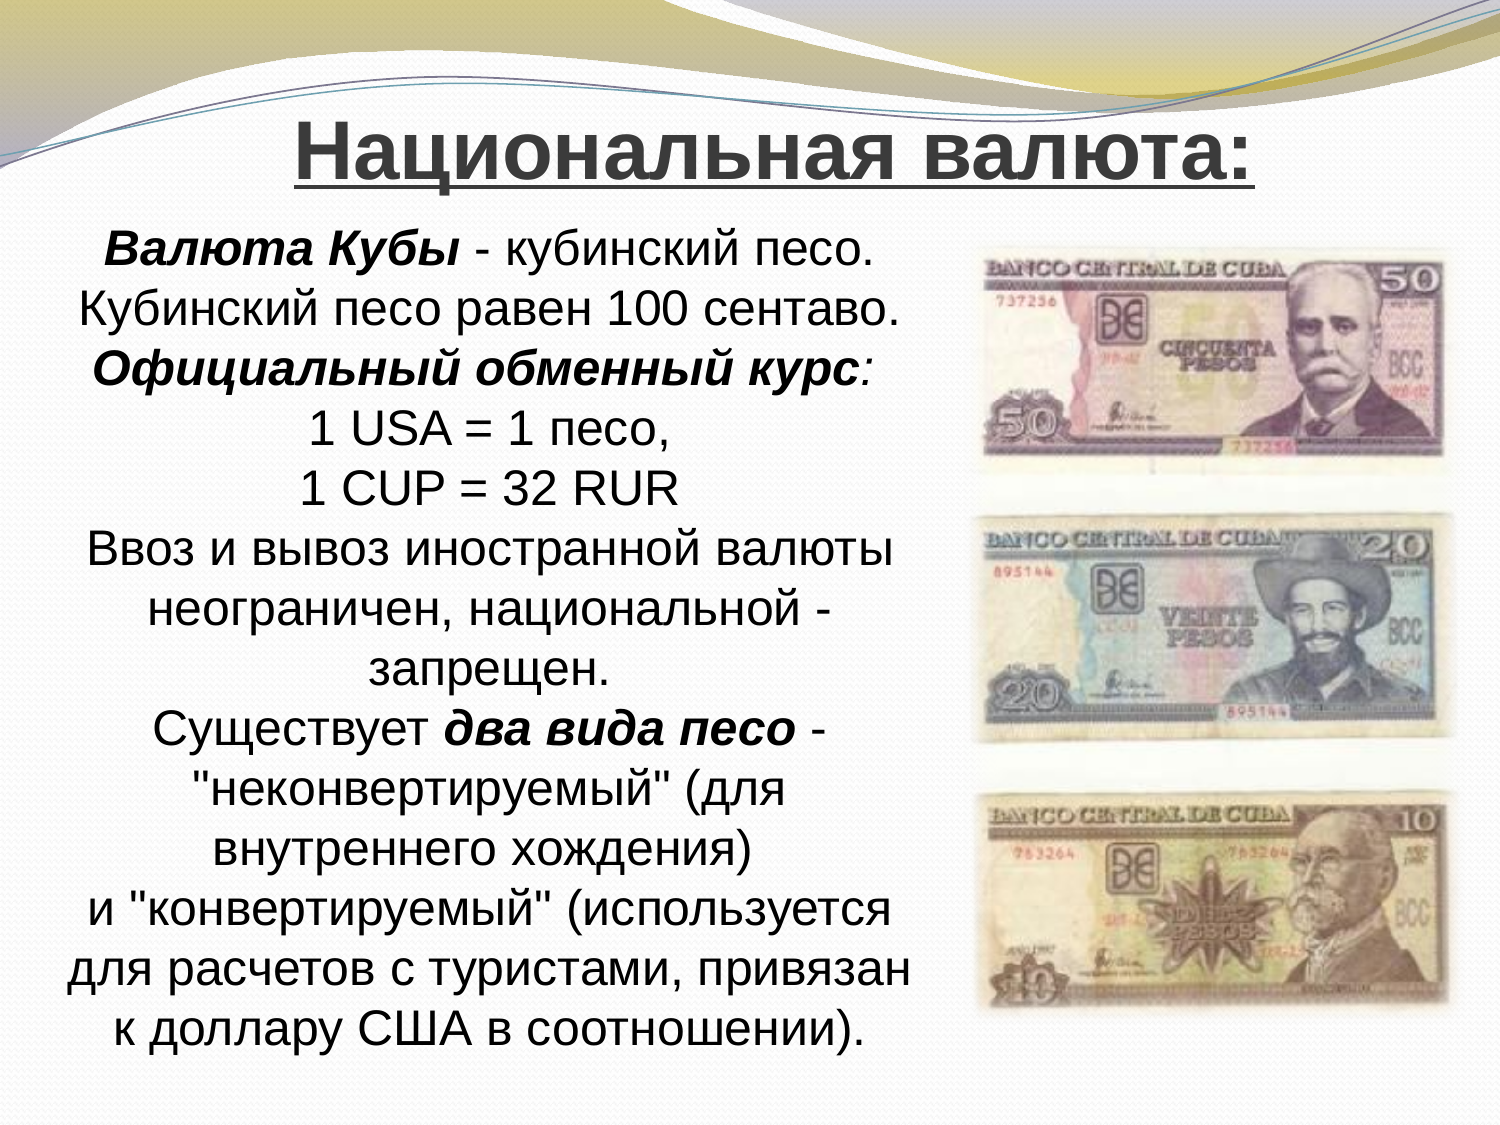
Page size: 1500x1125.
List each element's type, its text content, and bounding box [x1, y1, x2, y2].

picture [962, 231, 1466, 1024]
list Валюта Кубы - кубинский песо. Кубинский песо равен 100 сентаво. Официальный обменный курс: 1 USA = 1 песо, 1 CUP = 32 RUR Ввоз и вывоз иностранной валюты неограничен, национальной - запрещен. Существует два вида песо - "неконвертируемый" (для внутреннего хождения) и "конвертируемый" (используется для расчетов с туристами, привязан к доллару США в соотношении). [41, 208, 939, 1094]
title Национальная валюта: [206, 78, 1343, 197]
